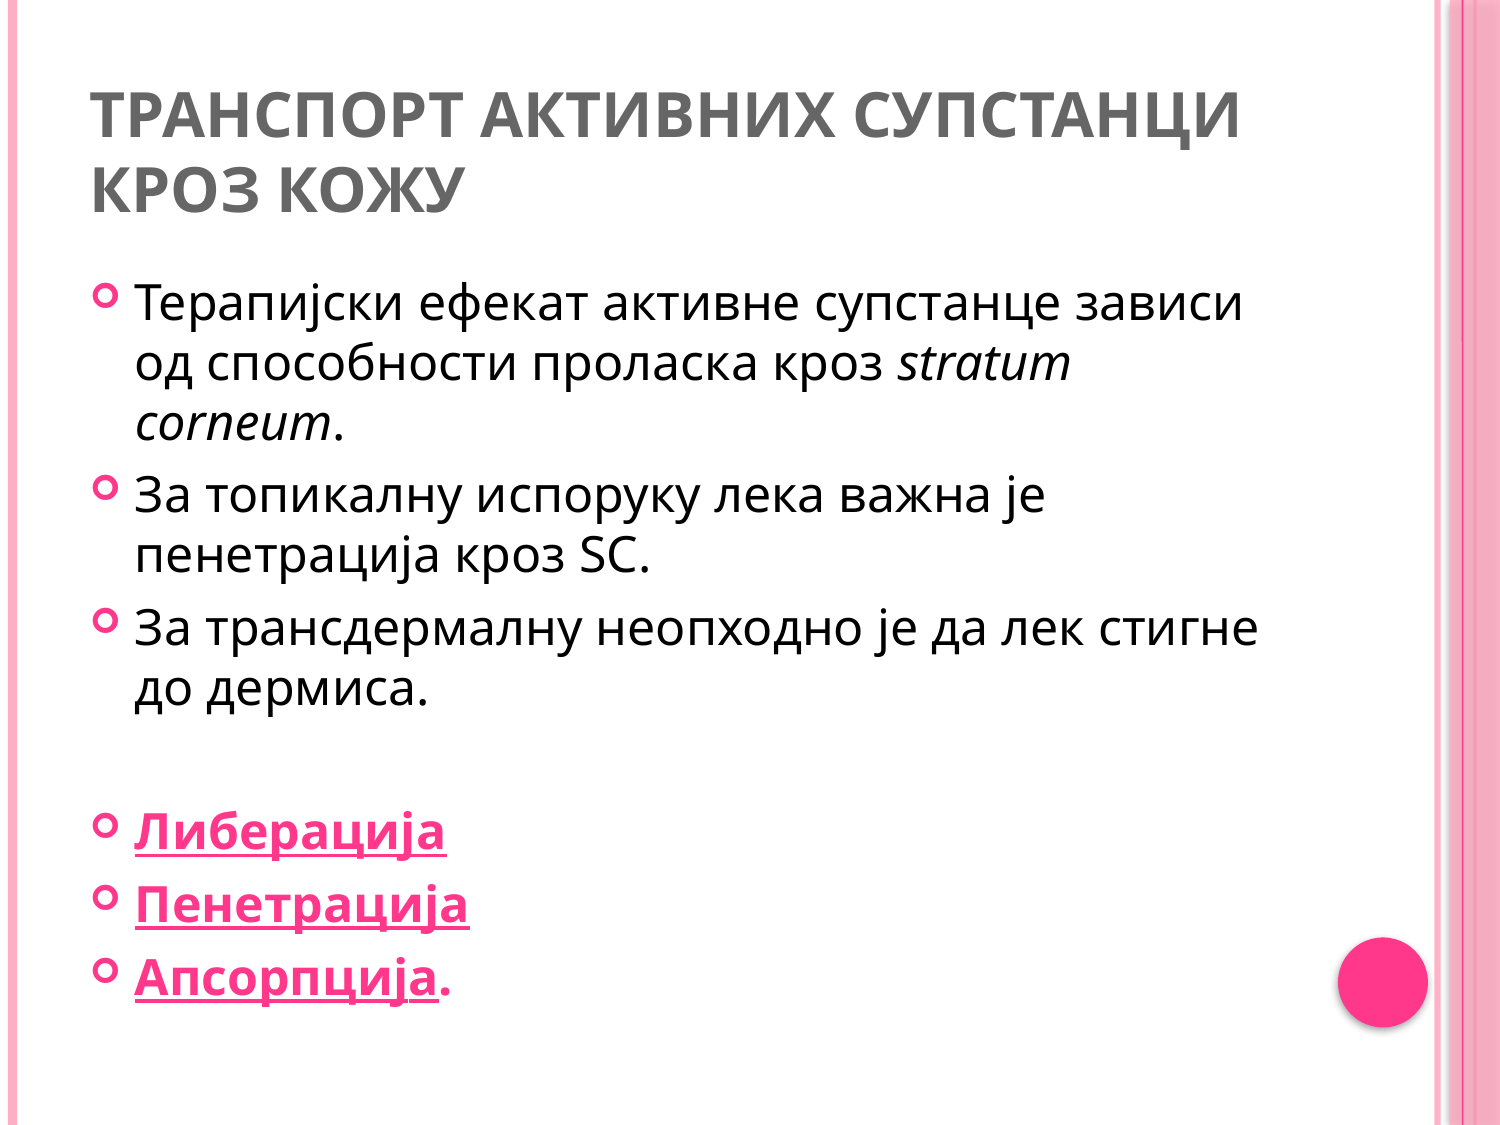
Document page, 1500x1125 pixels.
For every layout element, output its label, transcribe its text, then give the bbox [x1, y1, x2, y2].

title Транспорт активних супстанци кроз кожу [75, 24, 1300, 233]
list Терапијски ефекат активне супстанце зависи од способности проласка кроз stratum corneum. За топикалну испоруку лека важна је пенетрација кроз SC. За трансдермалну неопходно је да лек стигне до дермиса. Либерација Пенетрација Апсорпција. [75, 262, 1300, 1062]
